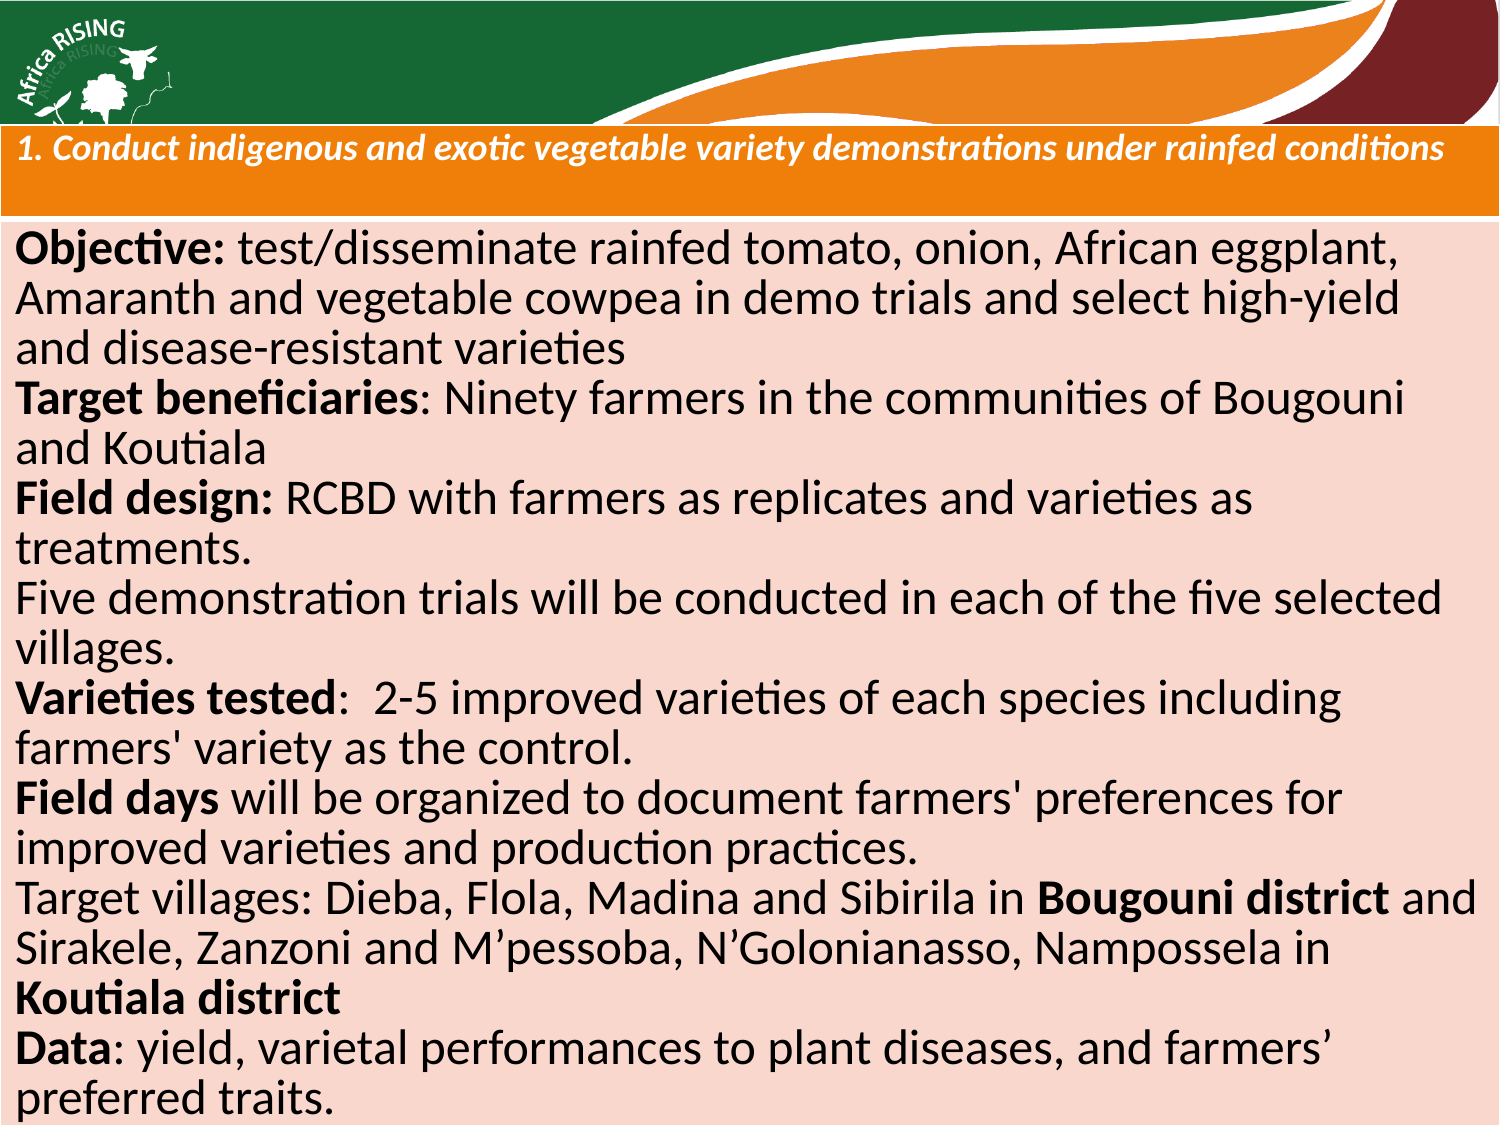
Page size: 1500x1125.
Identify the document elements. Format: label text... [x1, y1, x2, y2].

picture [0, 0, 1499, 124]
table_header 1. Conduct indigenous and exotic vegetable variety demonstrations under rainfed conditions [1, 126, 1499, 216]
table_cell Objective: test/disseminate rainfed tomato, onion, African eggplant, Amaranth and vegetable cowpea in demo trials and select high-yield and disease-resistant varieties Target beneficiaries: Ninety farmers in the communities of Bougouni and Koutiala Field design: RCBD with farmers as replicates and varieties as treatments. Five demonstration trials will be conducted in each of the five selected villages. Varieties tested: 2-5 improved varieties of each species including farmers' variety as the control. Field days will be organized to document farmers' preferences for improved varieties and production practices. Target villages: Dieba, Flola, Madina and Sibirila in Bougouni district and Sirakele, Zanzoni and M’pessoba, N’Golonianasso, Nampossela in Koutiala district Data: yield, varietal performances to plant diseases, and farmers’ preferred traits. [1, 222, 1499, 1125]
